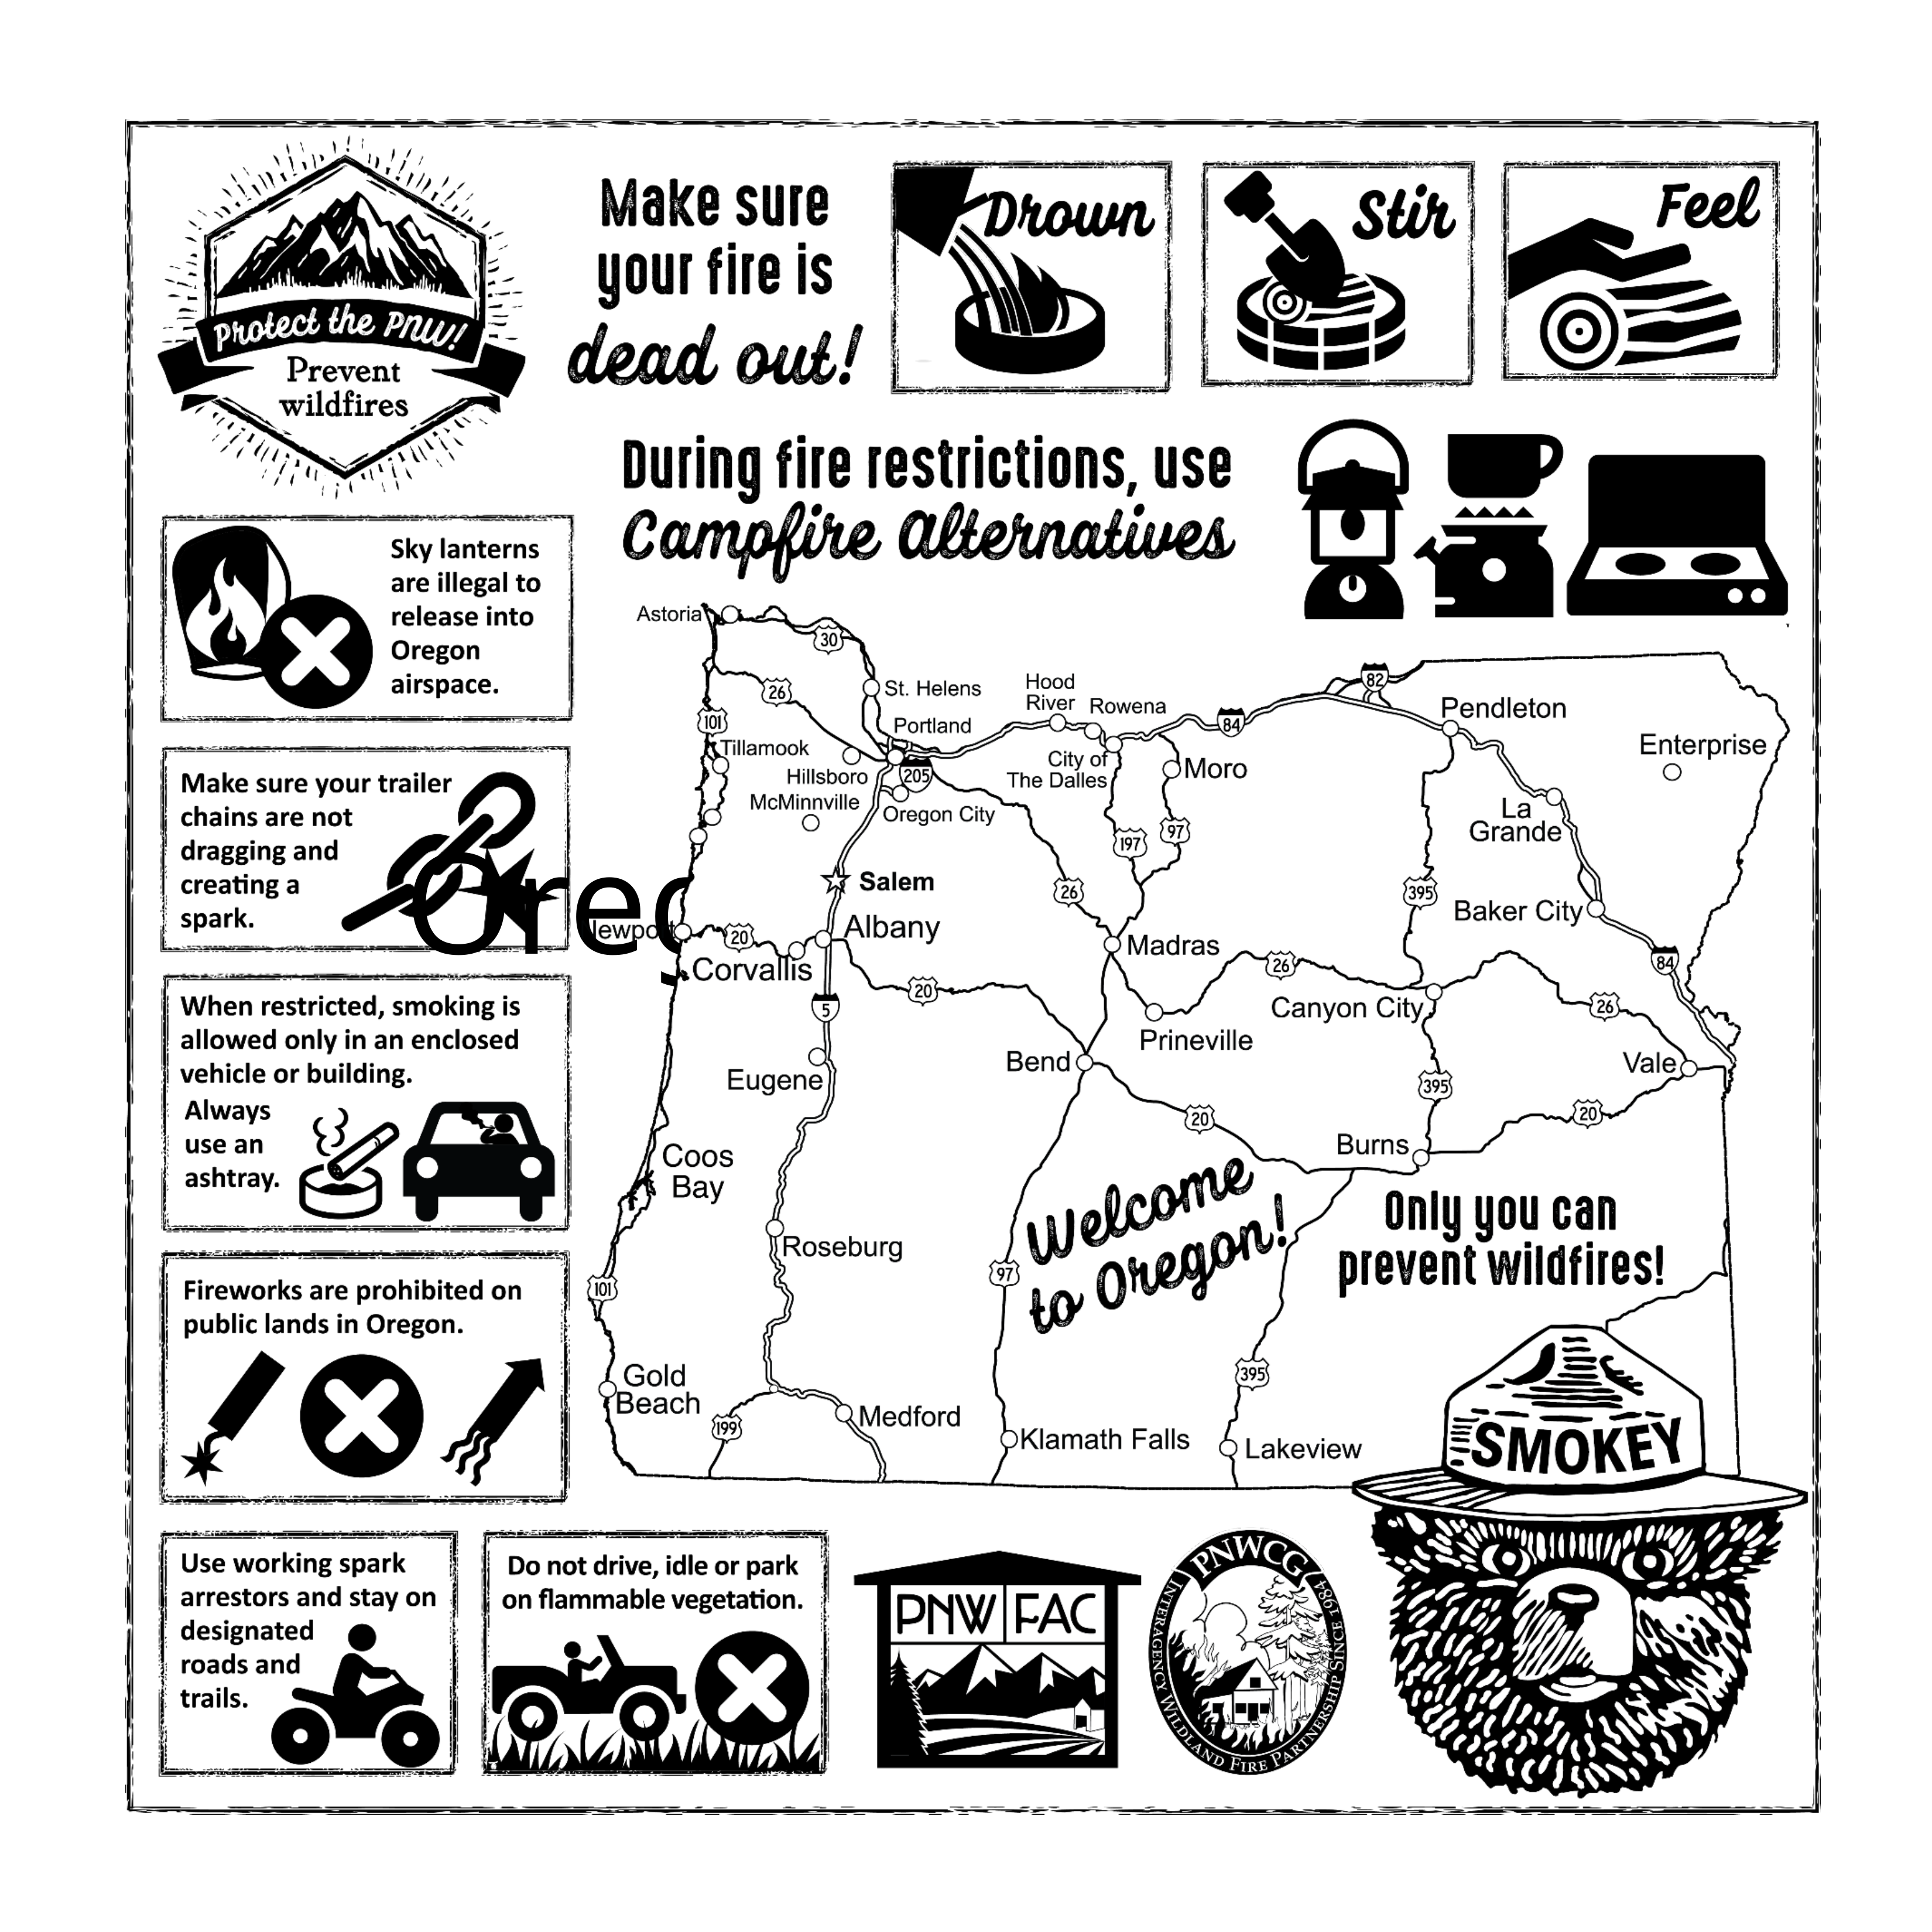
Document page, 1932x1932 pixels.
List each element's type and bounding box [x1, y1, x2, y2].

picture [125, 119, 1821, 1815]
